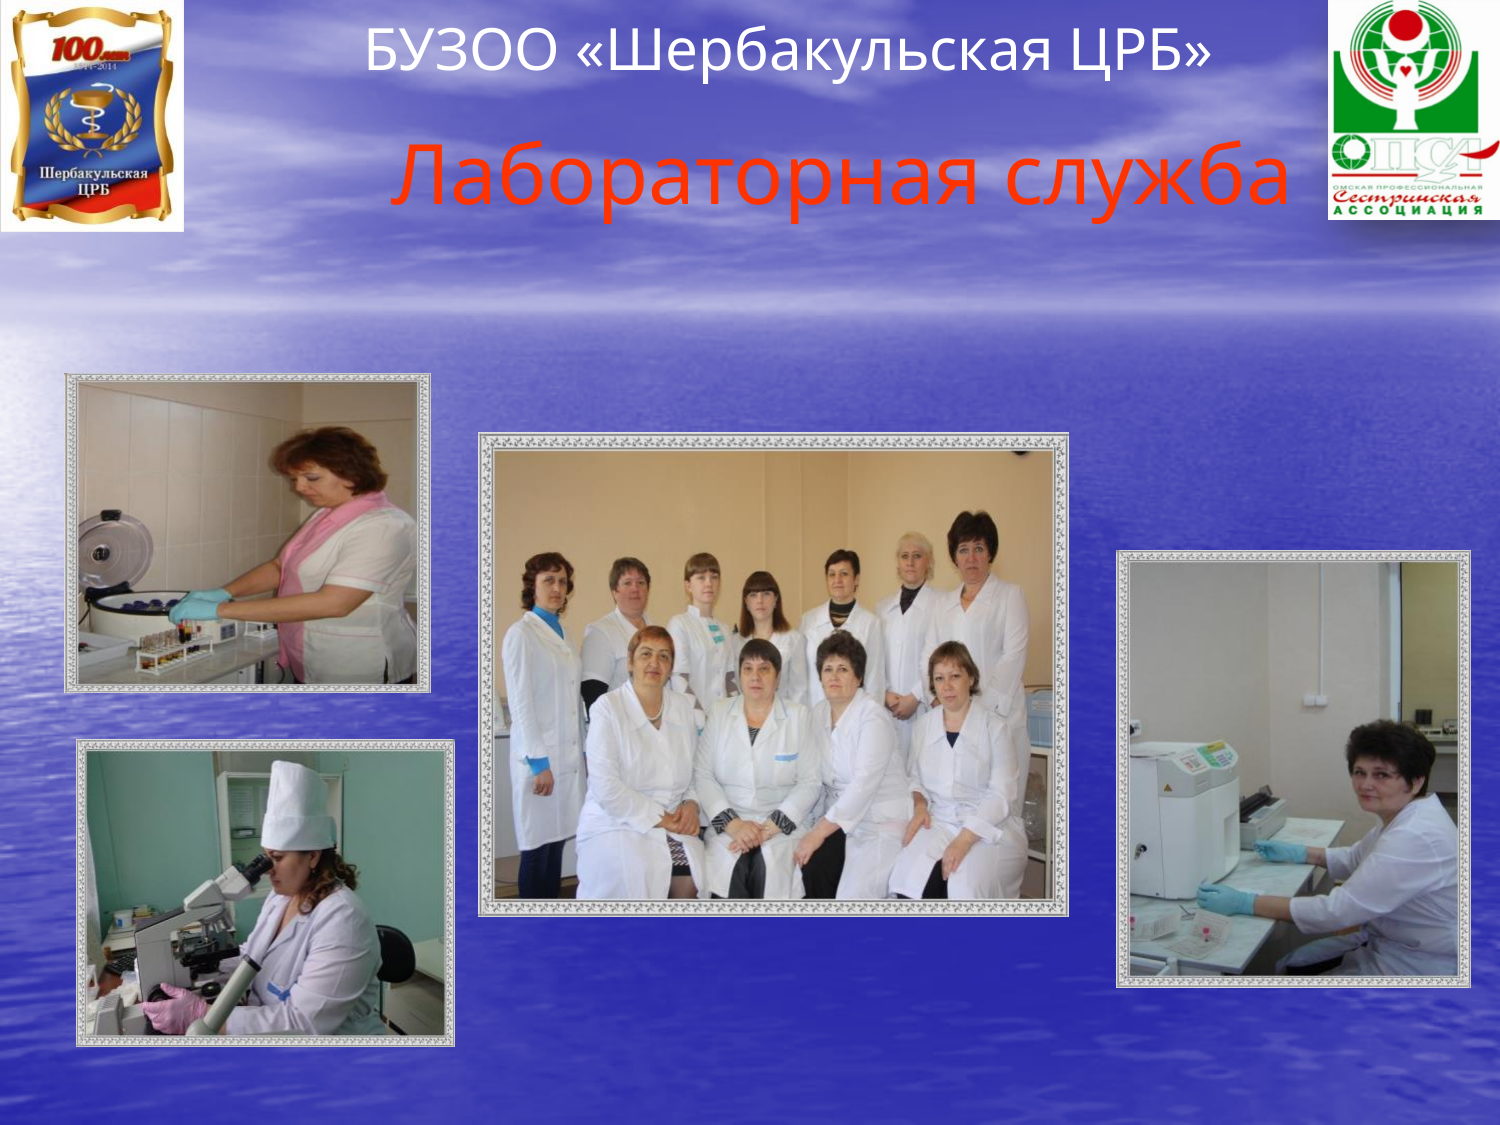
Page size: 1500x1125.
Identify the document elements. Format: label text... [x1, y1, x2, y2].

picture [64, 373, 432, 693]
picture [1328, 0, 1500, 221]
text_box Лабораторная служба [187, 113, 1315, 229]
picture [478, 432, 1070, 918]
picture [1115, 550, 1471, 988]
title БУЗОО «Шербакульская ЦРБ» [348, 0, 1322, 95]
picture [0, 0, 184, 232]
picture [76, 739, 455, 1048]
